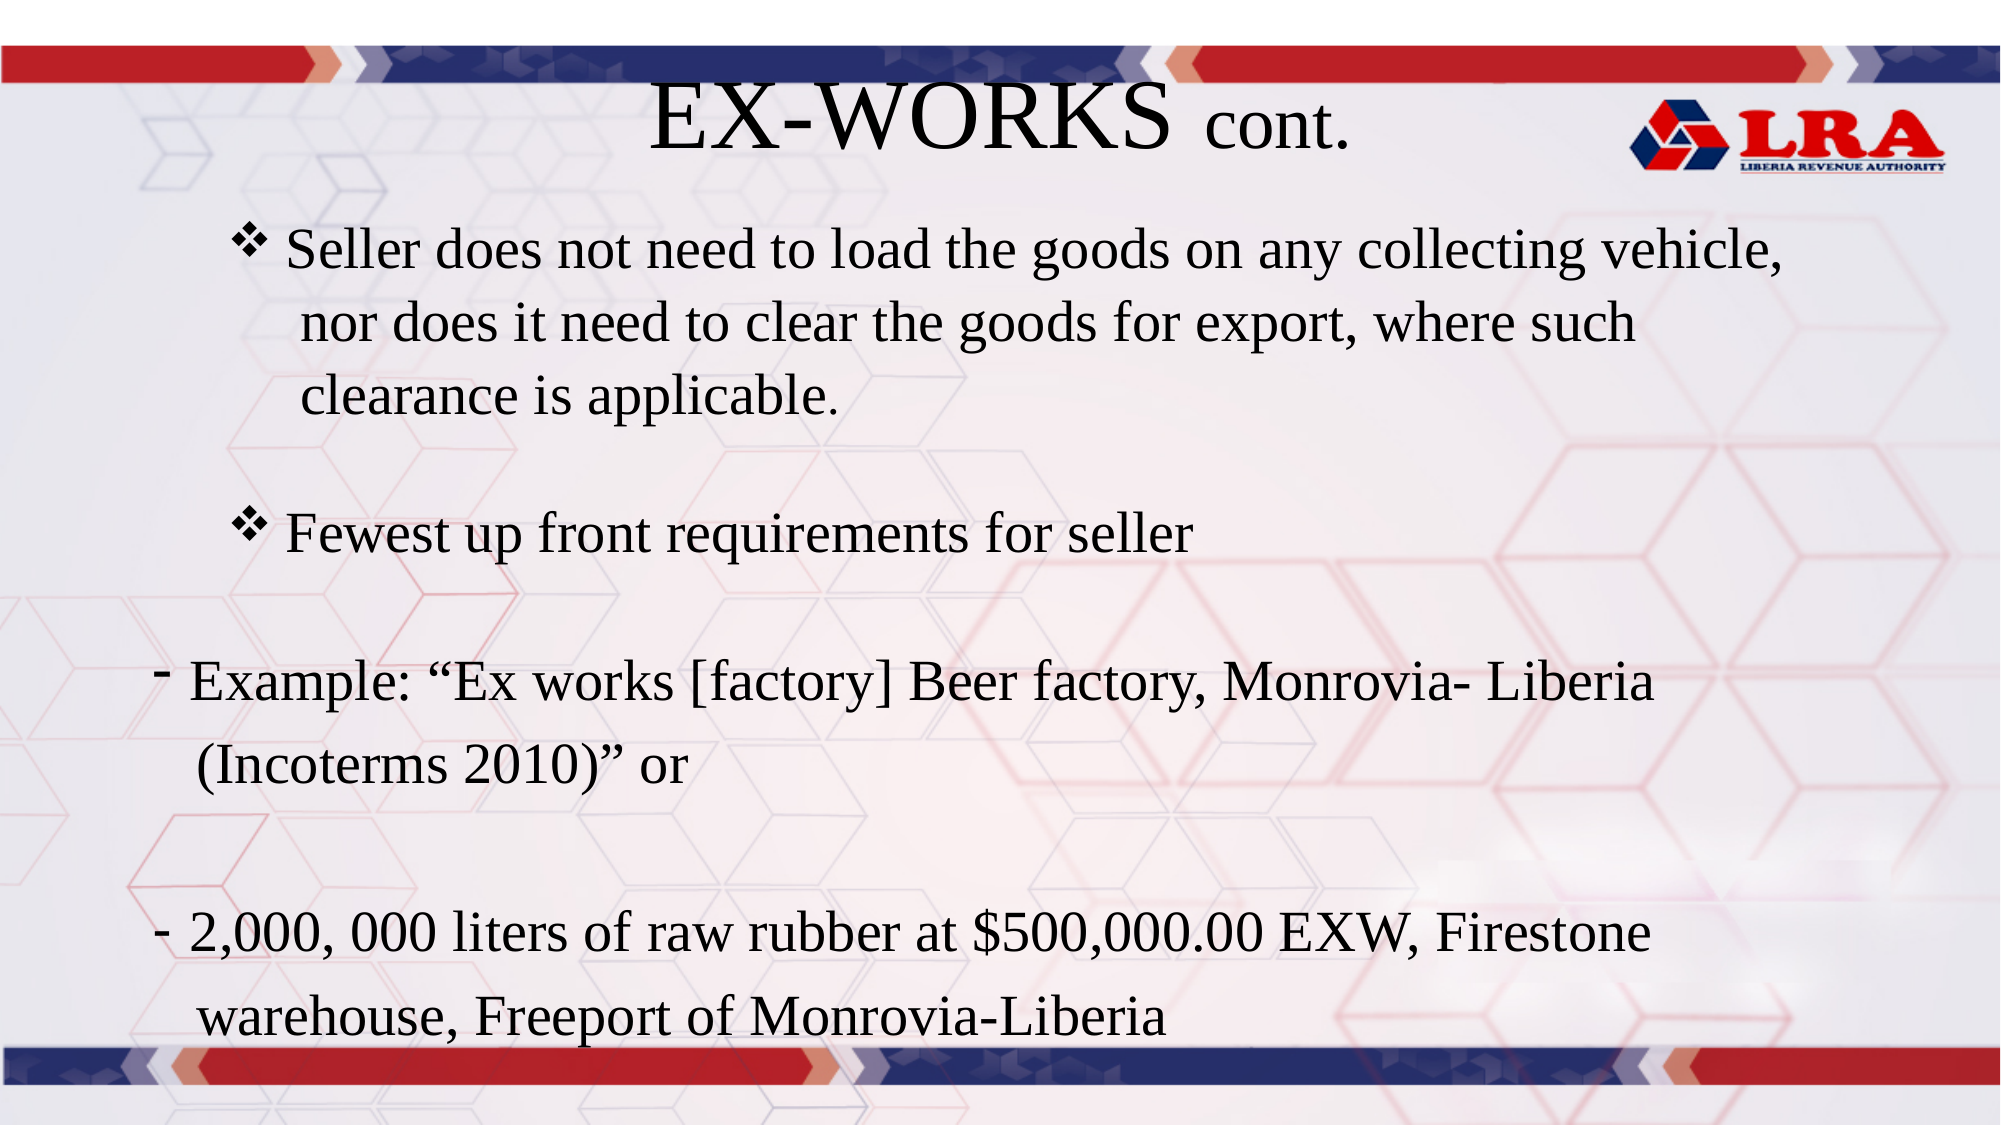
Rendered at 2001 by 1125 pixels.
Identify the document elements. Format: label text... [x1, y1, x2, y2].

list Seller does not need to load the goods on any collecting vehicle, nor does it need to clear the goods for export, where such clearance is applicable. Fewest up front requirements for seller Example: “Ex works [factory] Beer factory, Monrovia- Liberia (Incoterms 2010)” or 2,000, 000 liters of raw rubber at $500,000.00 EXW, Firestone warehouse, Freeport of Monrovia-Liberia [137, 210, 1863, 1058]
title EX-WORKS cont. [137, 59, 1863, 165]
picture [0, 0, 2001, 1125]
